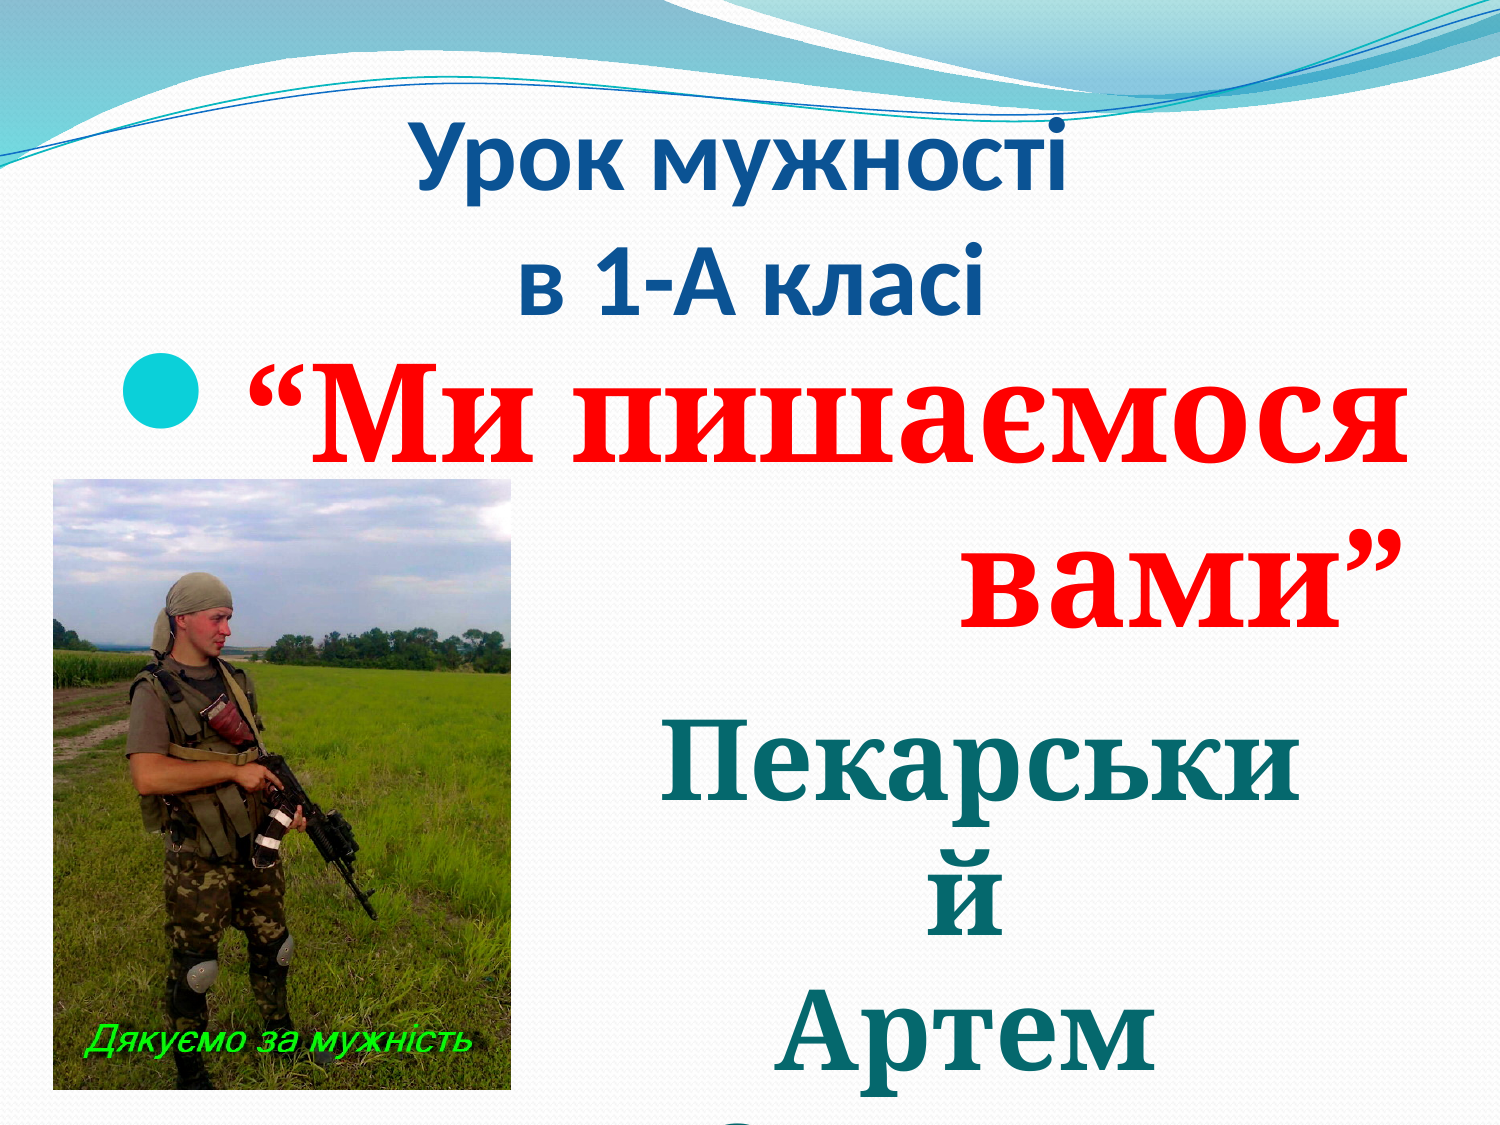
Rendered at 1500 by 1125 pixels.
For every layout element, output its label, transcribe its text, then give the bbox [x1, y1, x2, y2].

text_box Пекарський Артем Олегович [608, 680, 1353, 1125]
picture [52, 479, 511, 1090]
title Урок мужності в 1-А класі [76, 42, 1427, 337]
list “Ми пишаємося вами” [75, 317, 1425, 1038]
